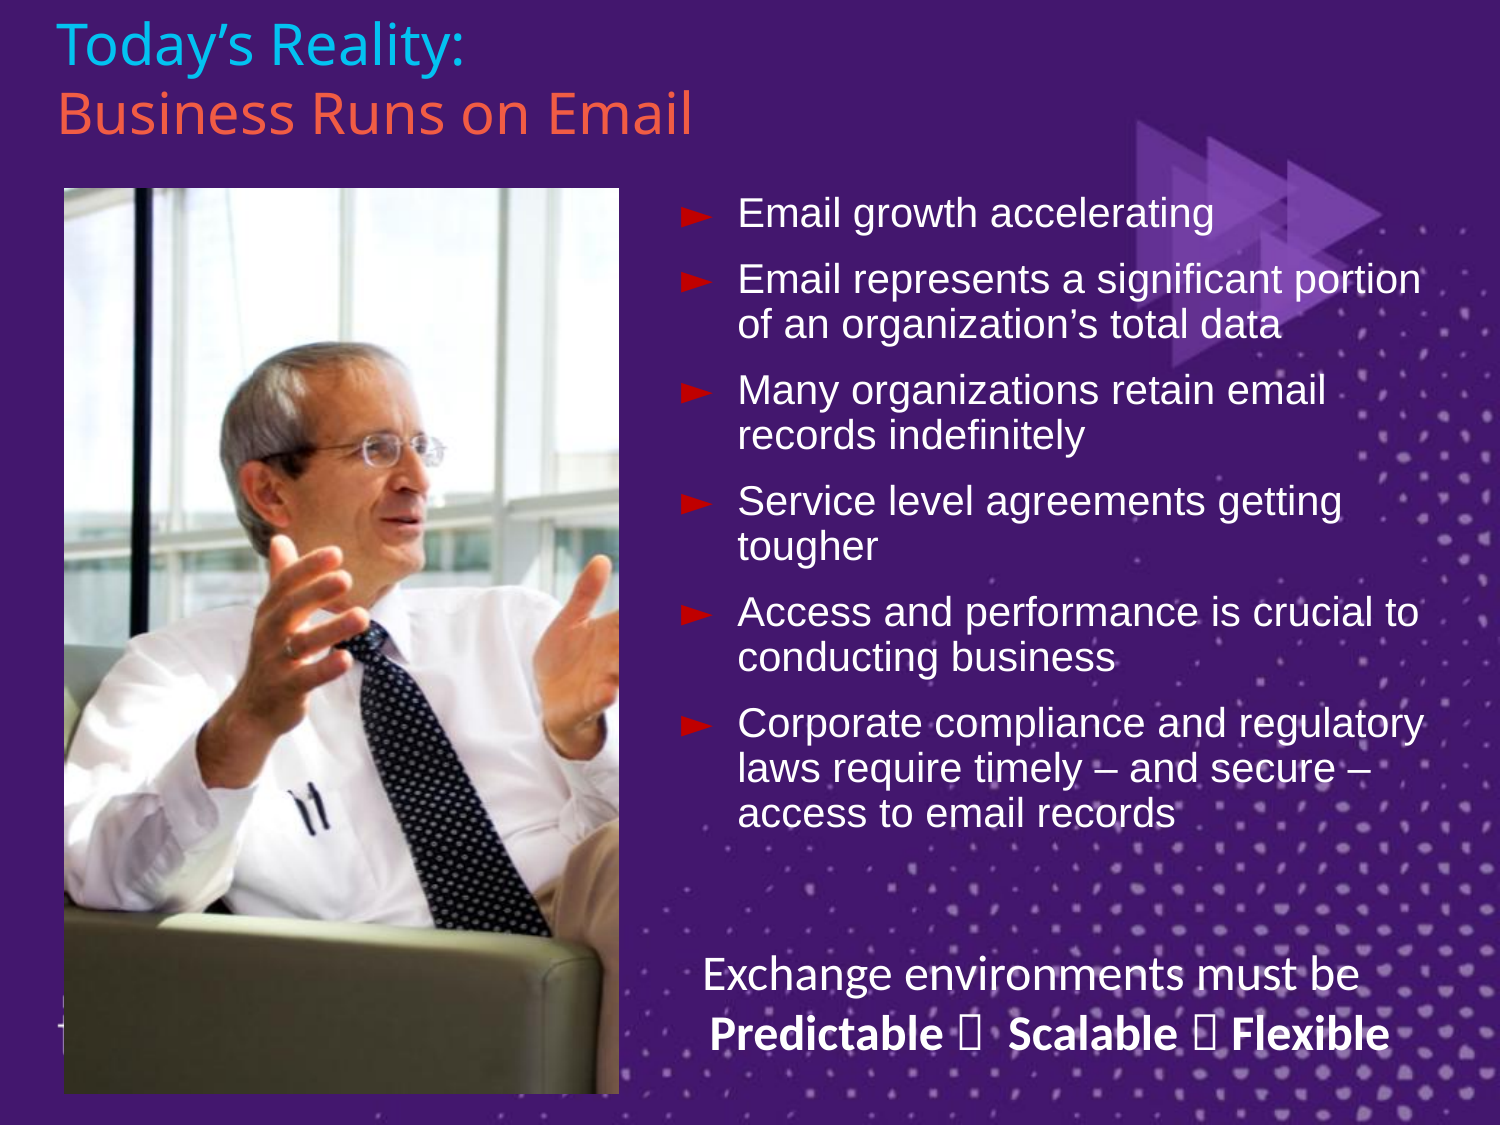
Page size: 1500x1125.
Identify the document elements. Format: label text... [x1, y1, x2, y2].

list Email growth accelerating Email represents a significant portion of an organization’s total data Many organizations retain email records indefinitely Service level agreements getting tougher Access and performance is crucial to conducting business Corporate compliance and regulatory laws require timely – and secure – access to email records [666, 184, 1449, 932]
text_box Exchange environments must be Predictable  Scalable  Flexible [580, 932, 1483, 1125]
title Today’s Reality: Business Runs on Email [41, 0, 1254, 155]
picture [0, 0, 1500, 1125]
